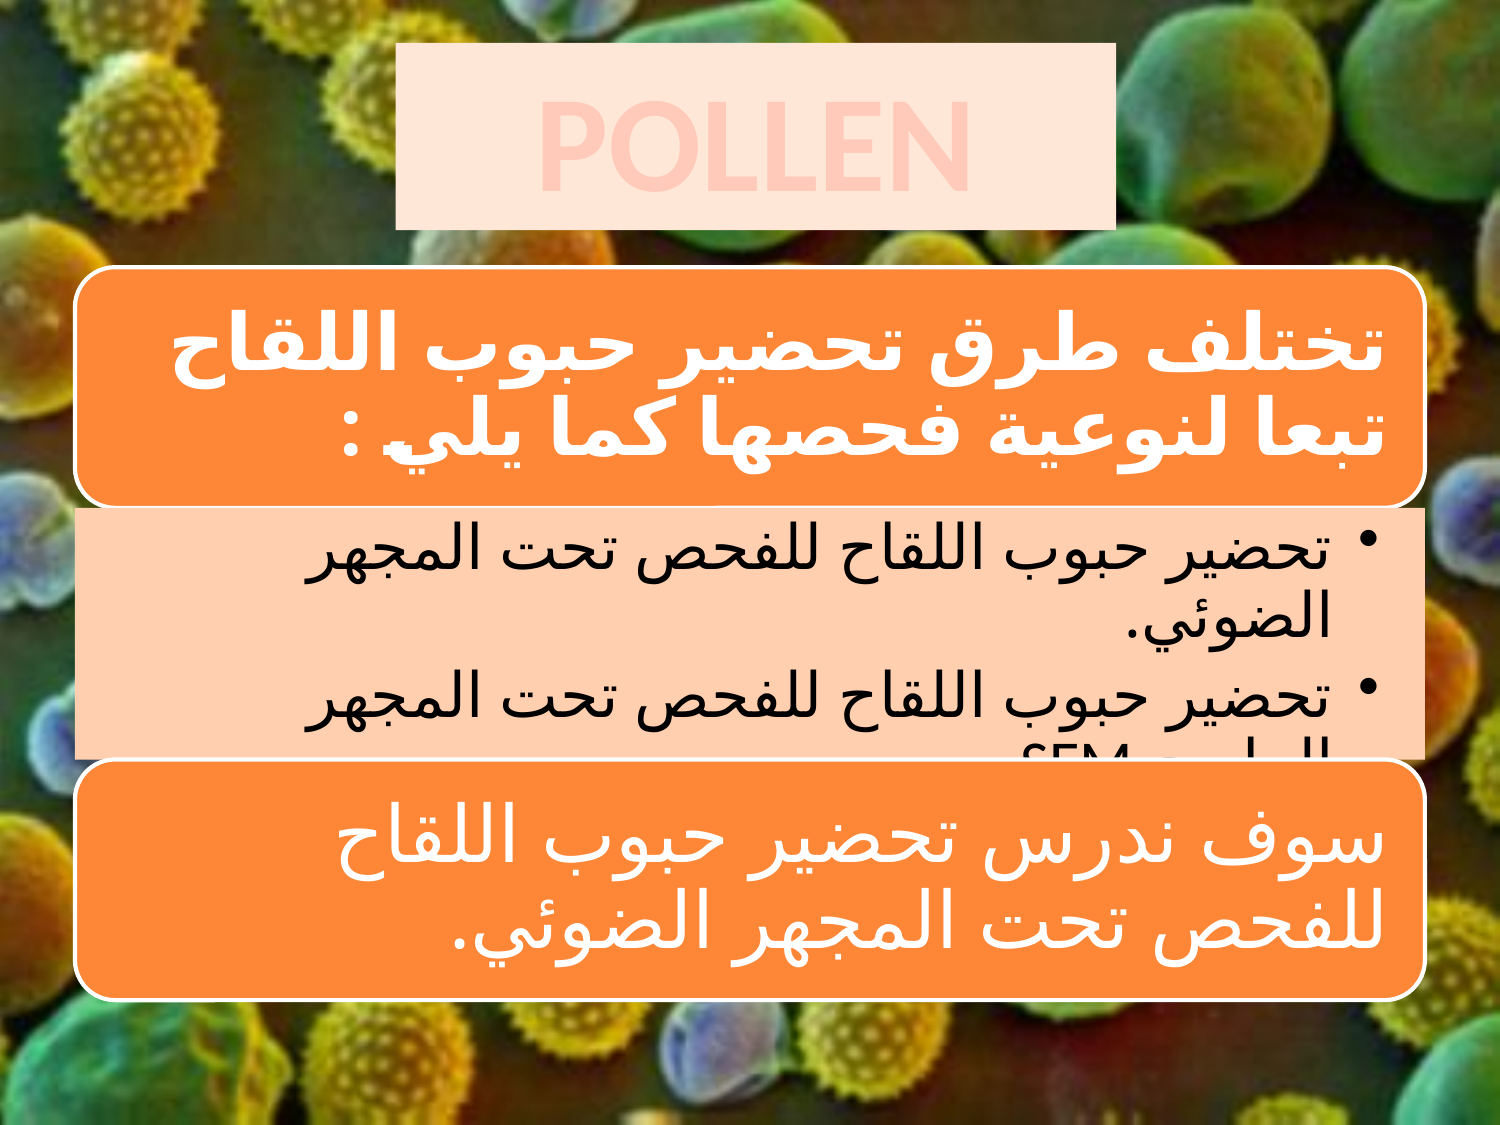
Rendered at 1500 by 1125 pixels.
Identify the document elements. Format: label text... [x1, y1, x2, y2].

title POLLEN [395, 42, 1117, 231]
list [74, 262, 1426, 1006]
picture [0, 0, 1500, 1125]
